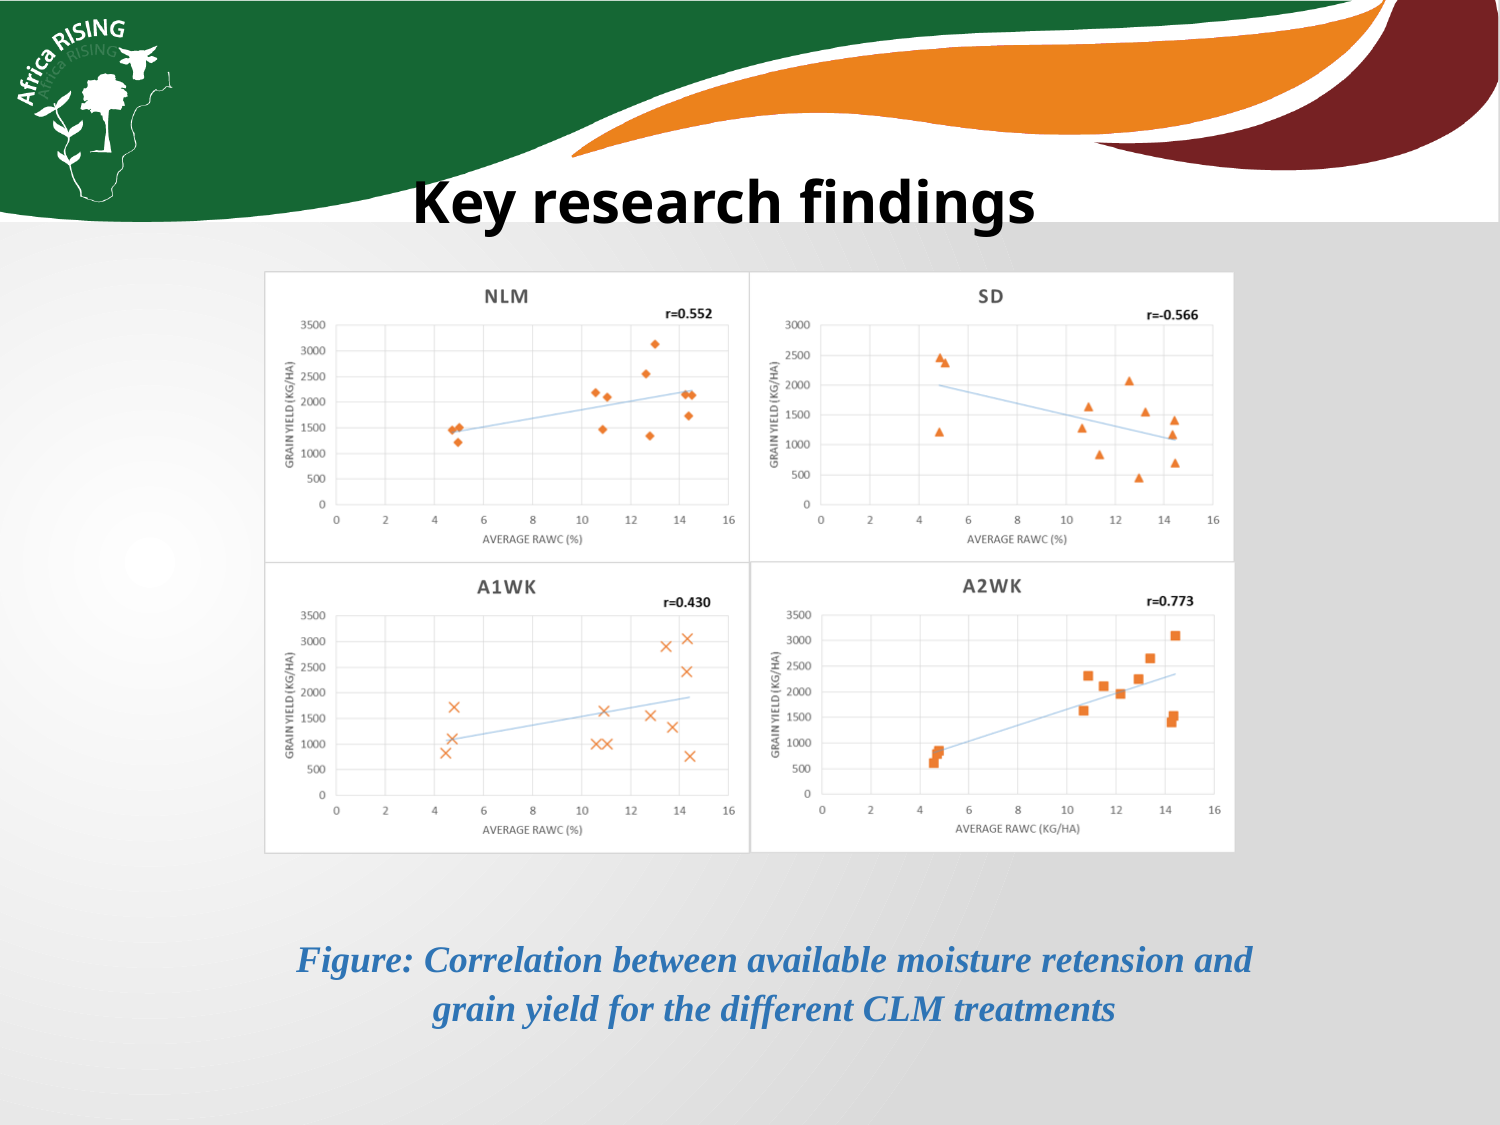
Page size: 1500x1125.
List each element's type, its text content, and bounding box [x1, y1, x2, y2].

list Key research findings [77, 158, 1353, 271]
text_box Figure: Correlation between available moisture retension and grain yield for the different CLM treatments [249, 924, 1300, 1036]
picture [264, 271, 1236, 854]
picture [0, 0, 1499, 222]
